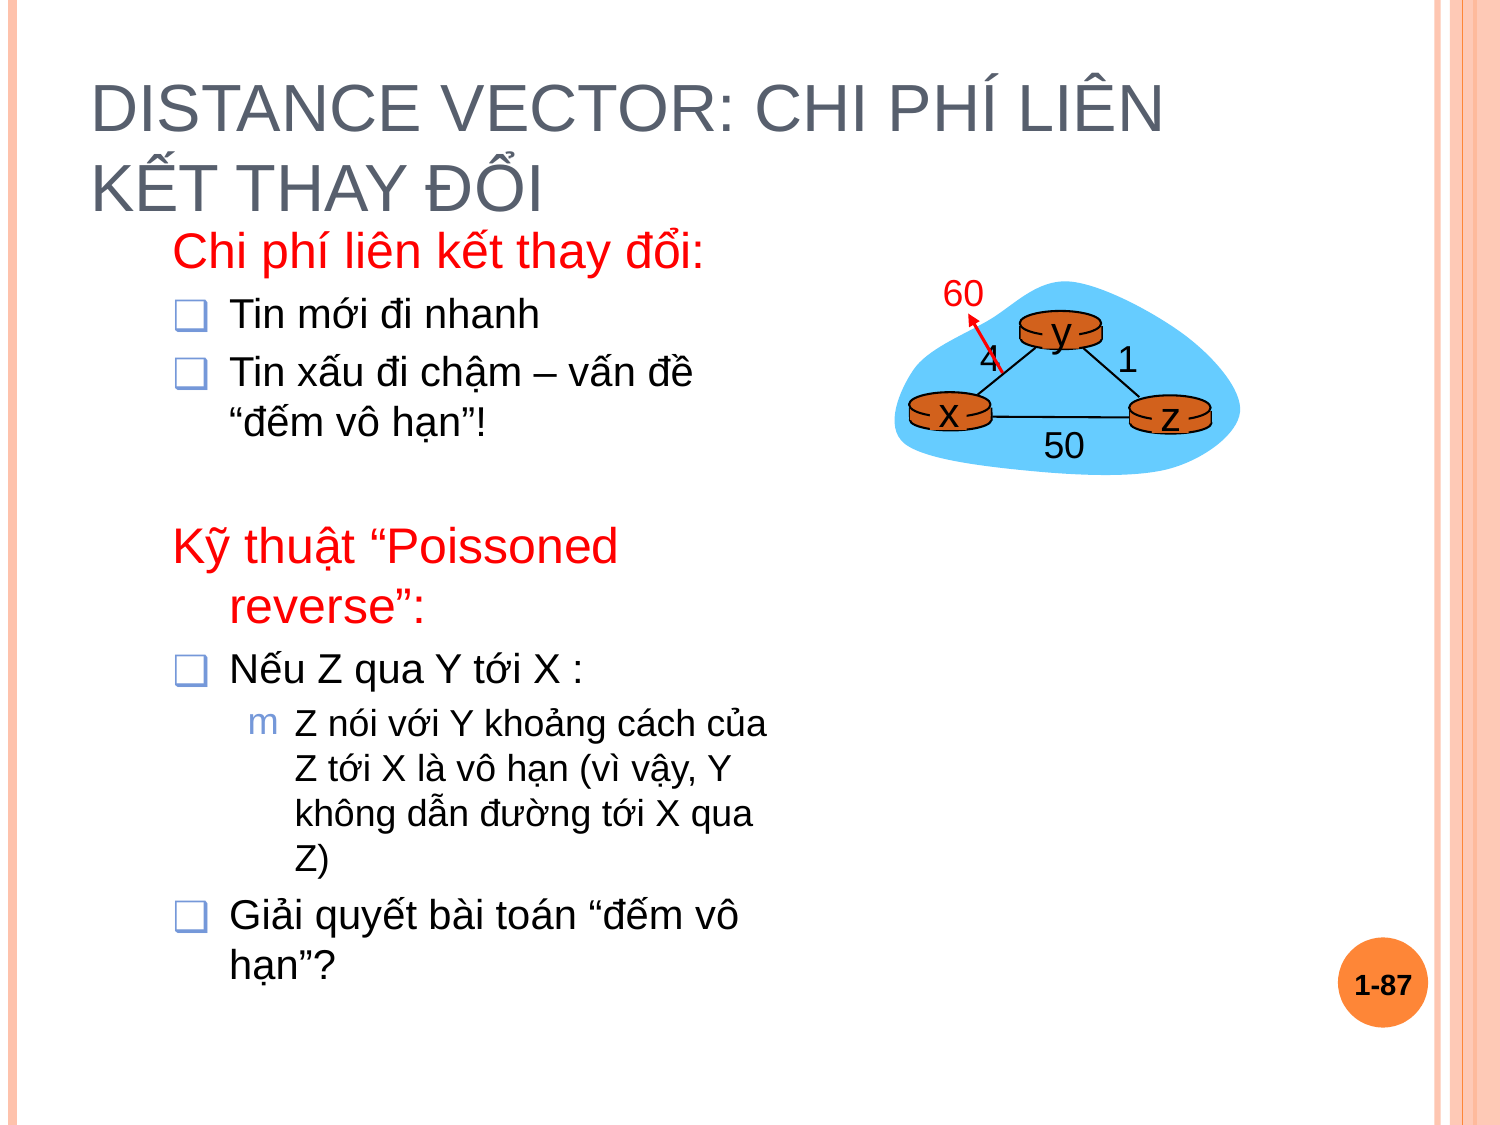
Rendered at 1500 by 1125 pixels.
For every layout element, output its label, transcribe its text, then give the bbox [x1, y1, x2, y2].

text_box Chi phí liên kết thay đổi: Tin mới đi nhanh Tin xấu đi chậm – vấn đề “đếm vô hạn”! Kỹ thuật “Poissoned reverse”: Nếu Z qua Y tới X : Z nói với Y khoảng cách của Z tới X là vô hạn (vì vậy, Y không dẫn đường tới X qua Z) Giải quyết bài toán “đếm vô hạn”? [157, 210, 783, 1003]
title Distance Vector: chi phí liên kết thay đổi [75, 45, 1300, 233]
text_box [883, 261, 1243, 479]
slide_number 1-‹#› [1333, 940, 1434, 1026]
